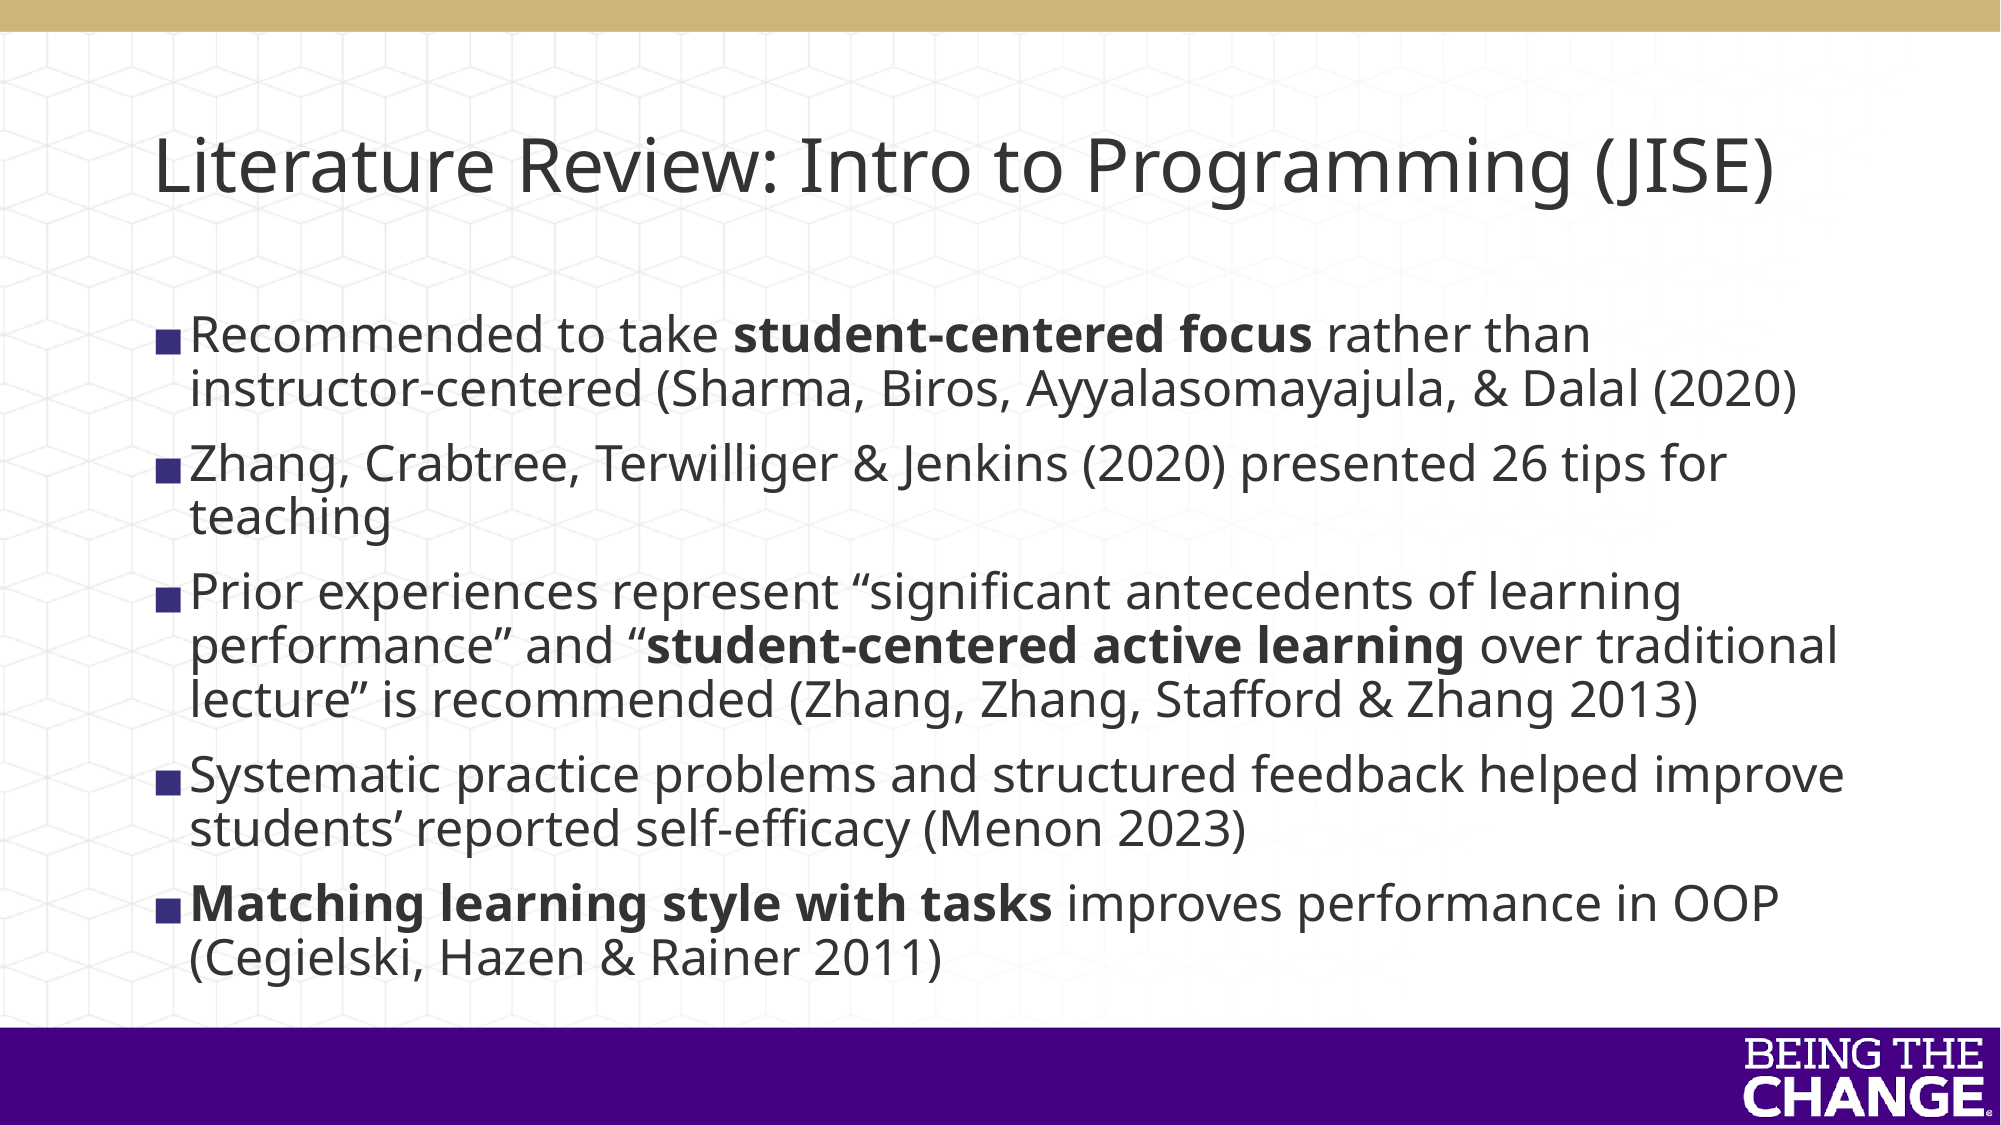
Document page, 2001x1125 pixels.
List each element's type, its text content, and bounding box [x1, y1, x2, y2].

list Recommended to take student-centered focus rather than instructor-centered (Sharma, Biros, Ayyalasomayajula, & Dalal (2020) Zhang, Crabtree, Terwilliger & Jenkins (2020) presented 26 tips for teaching Prior experiences represent “significant antecedents of learning performance” and “student-centered active learning over traditional lecture” is recommended (Zhang, Zhang, Stafford & Zhang 2013) Systematic practice problems and structured feedback helped improve students’ reported self-efficacy (Menon 2023) Matching learning style with tasks improves performance in OOP (Cegielski, Hazen & Rainer 2011) [136, 301, 1863, 1001]
picture [0, 0, 2001, 1125]
title Literature Review: Intro to Programming (JISE) [137, 59, 1863, 278]
